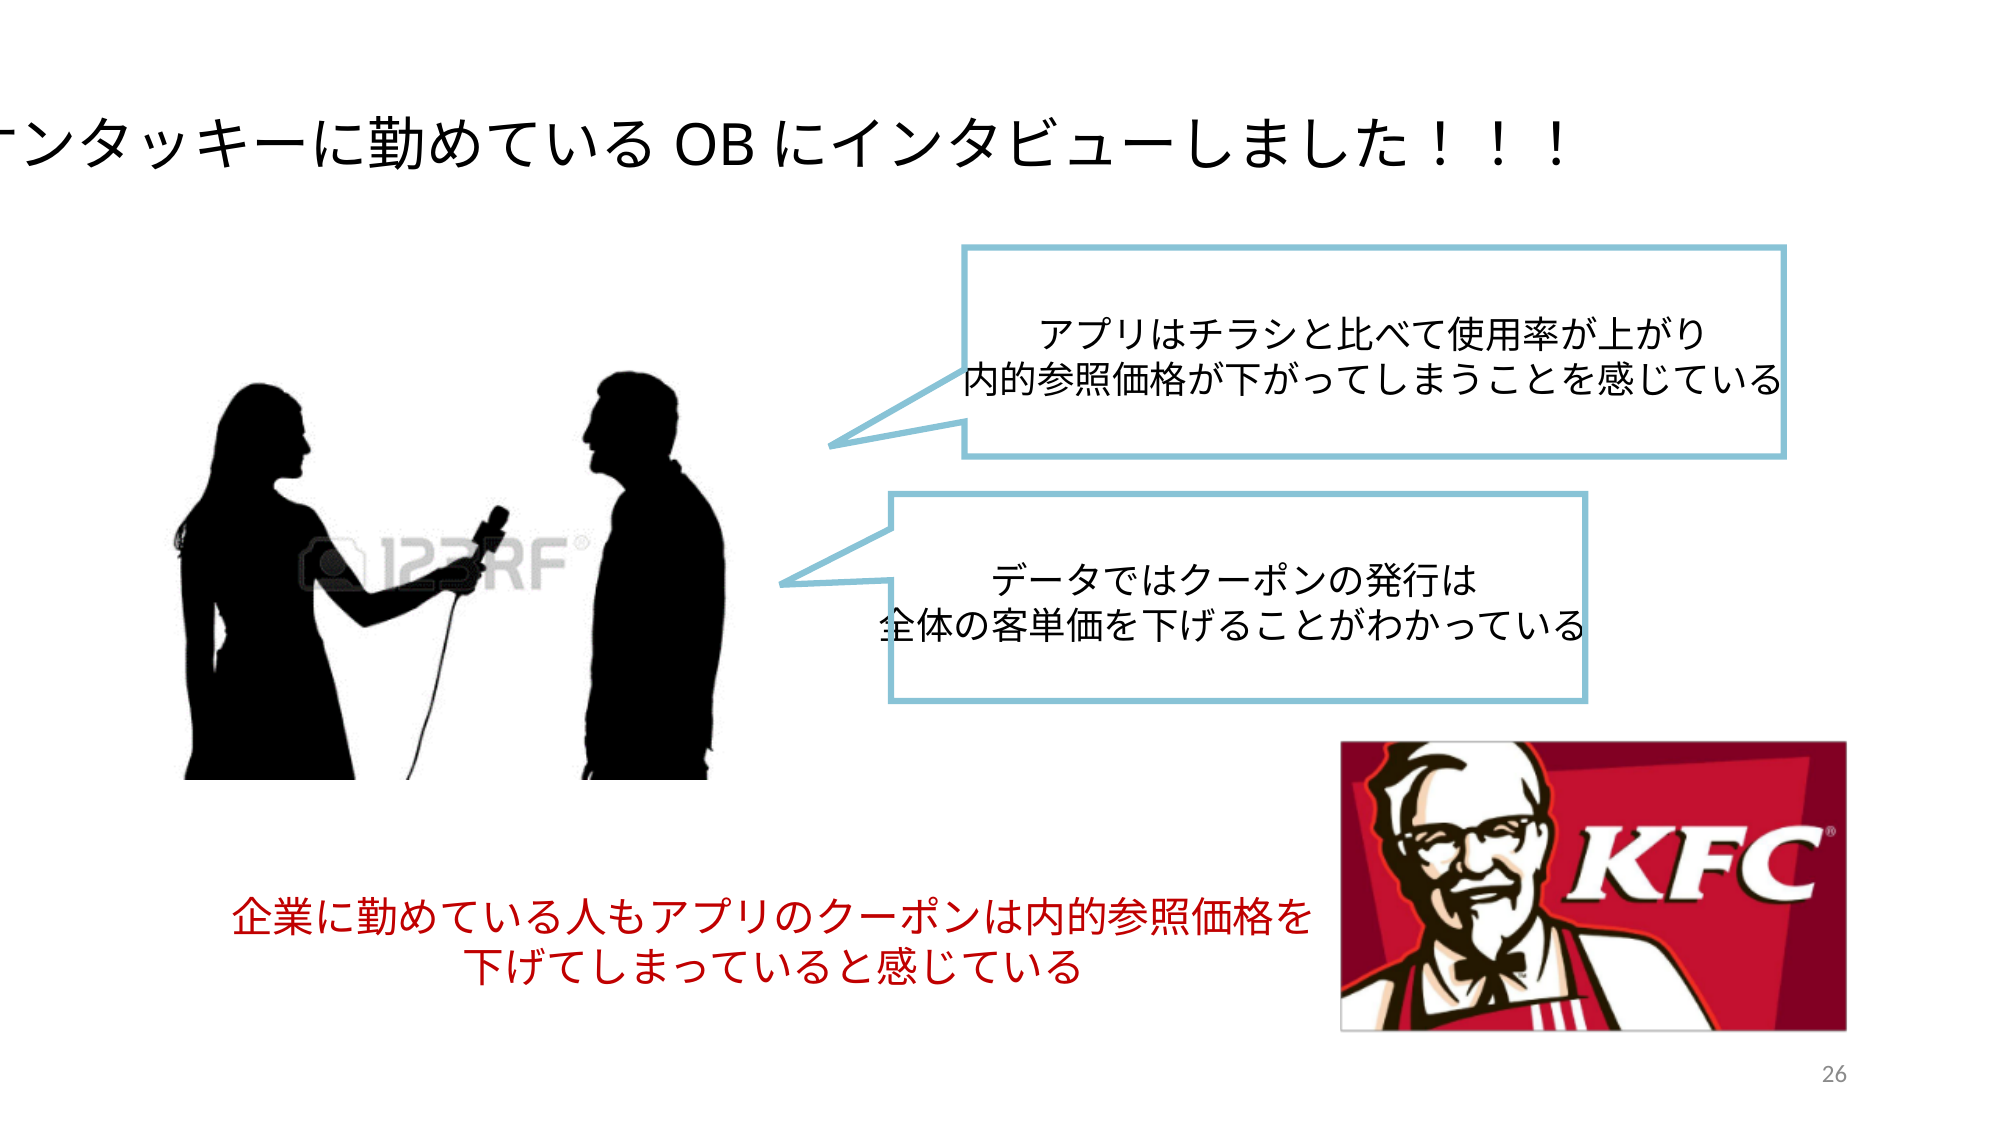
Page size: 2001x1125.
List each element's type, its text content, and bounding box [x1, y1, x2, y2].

picture [143, 347, 748, 780]
text_box ケンタッキーに勤めているOBにインタビューしました！！！ [0, 100, 1601, 185]
picture [1302, 740, 1886, 1033]
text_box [964, 247, 1784, 457]
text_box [882, 493, 1586, 701]
text_box 企業に勤めている人もアプリのクーポンは内的参照価格を 下げてしまっていると感じている [216, 883, 1302, 998]
slide_number 26 [1412, 1042, 1863, 1103]
